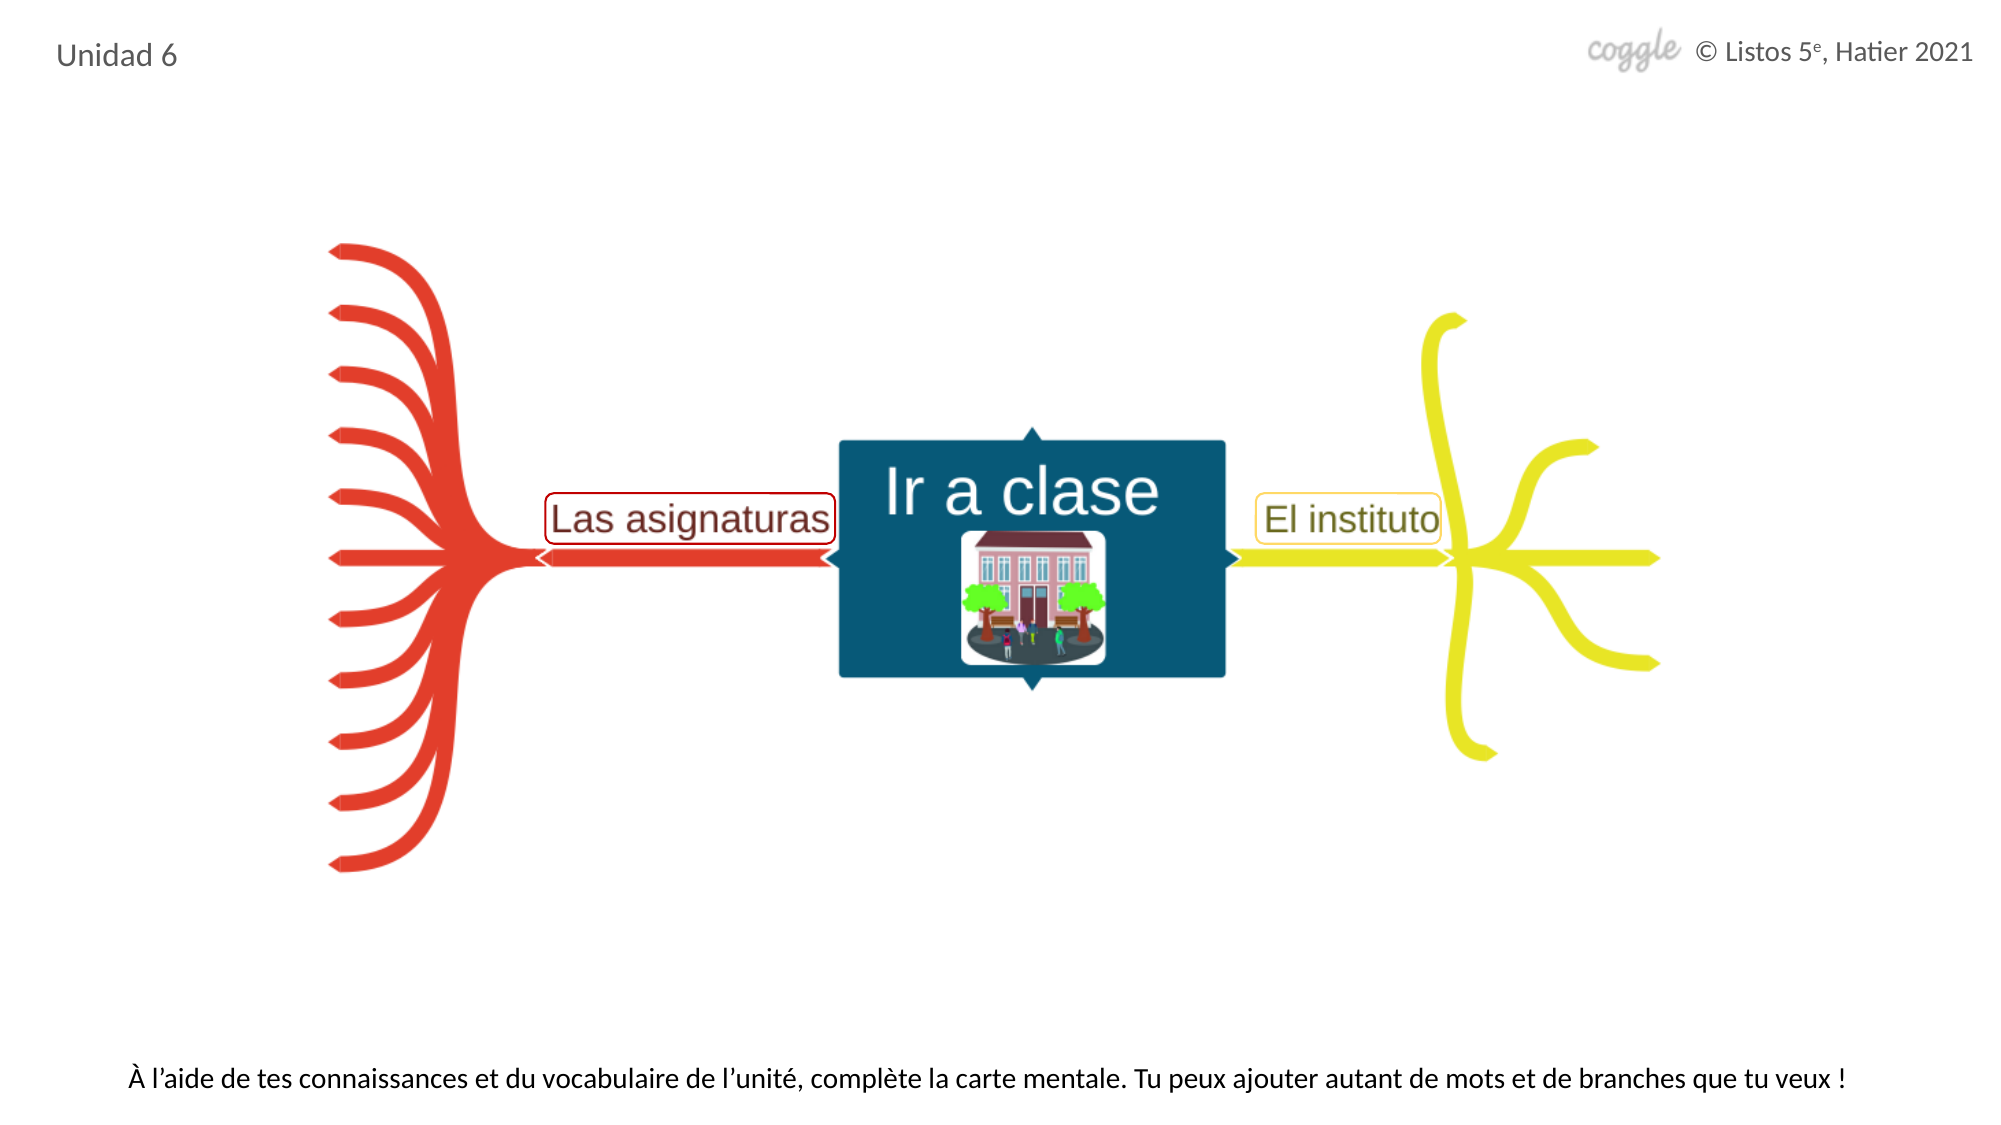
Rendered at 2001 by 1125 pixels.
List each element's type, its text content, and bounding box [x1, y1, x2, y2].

text_box © Listos 5e, Hatier 2021 [1710, 25, 2000, 75]
picture [1565, 19, 1710, 81]
text_box Unidad 6 [41, 25, 212, 80]
text_box À l’aide de tes connaissances et du vocabulaire de l’unité, complète la carte mentale. Tu peux ajouter autant de mots et de branches que tu veux ! [113, 1051, 1894, 1102]
picture [305, 179, 1695, 946]
